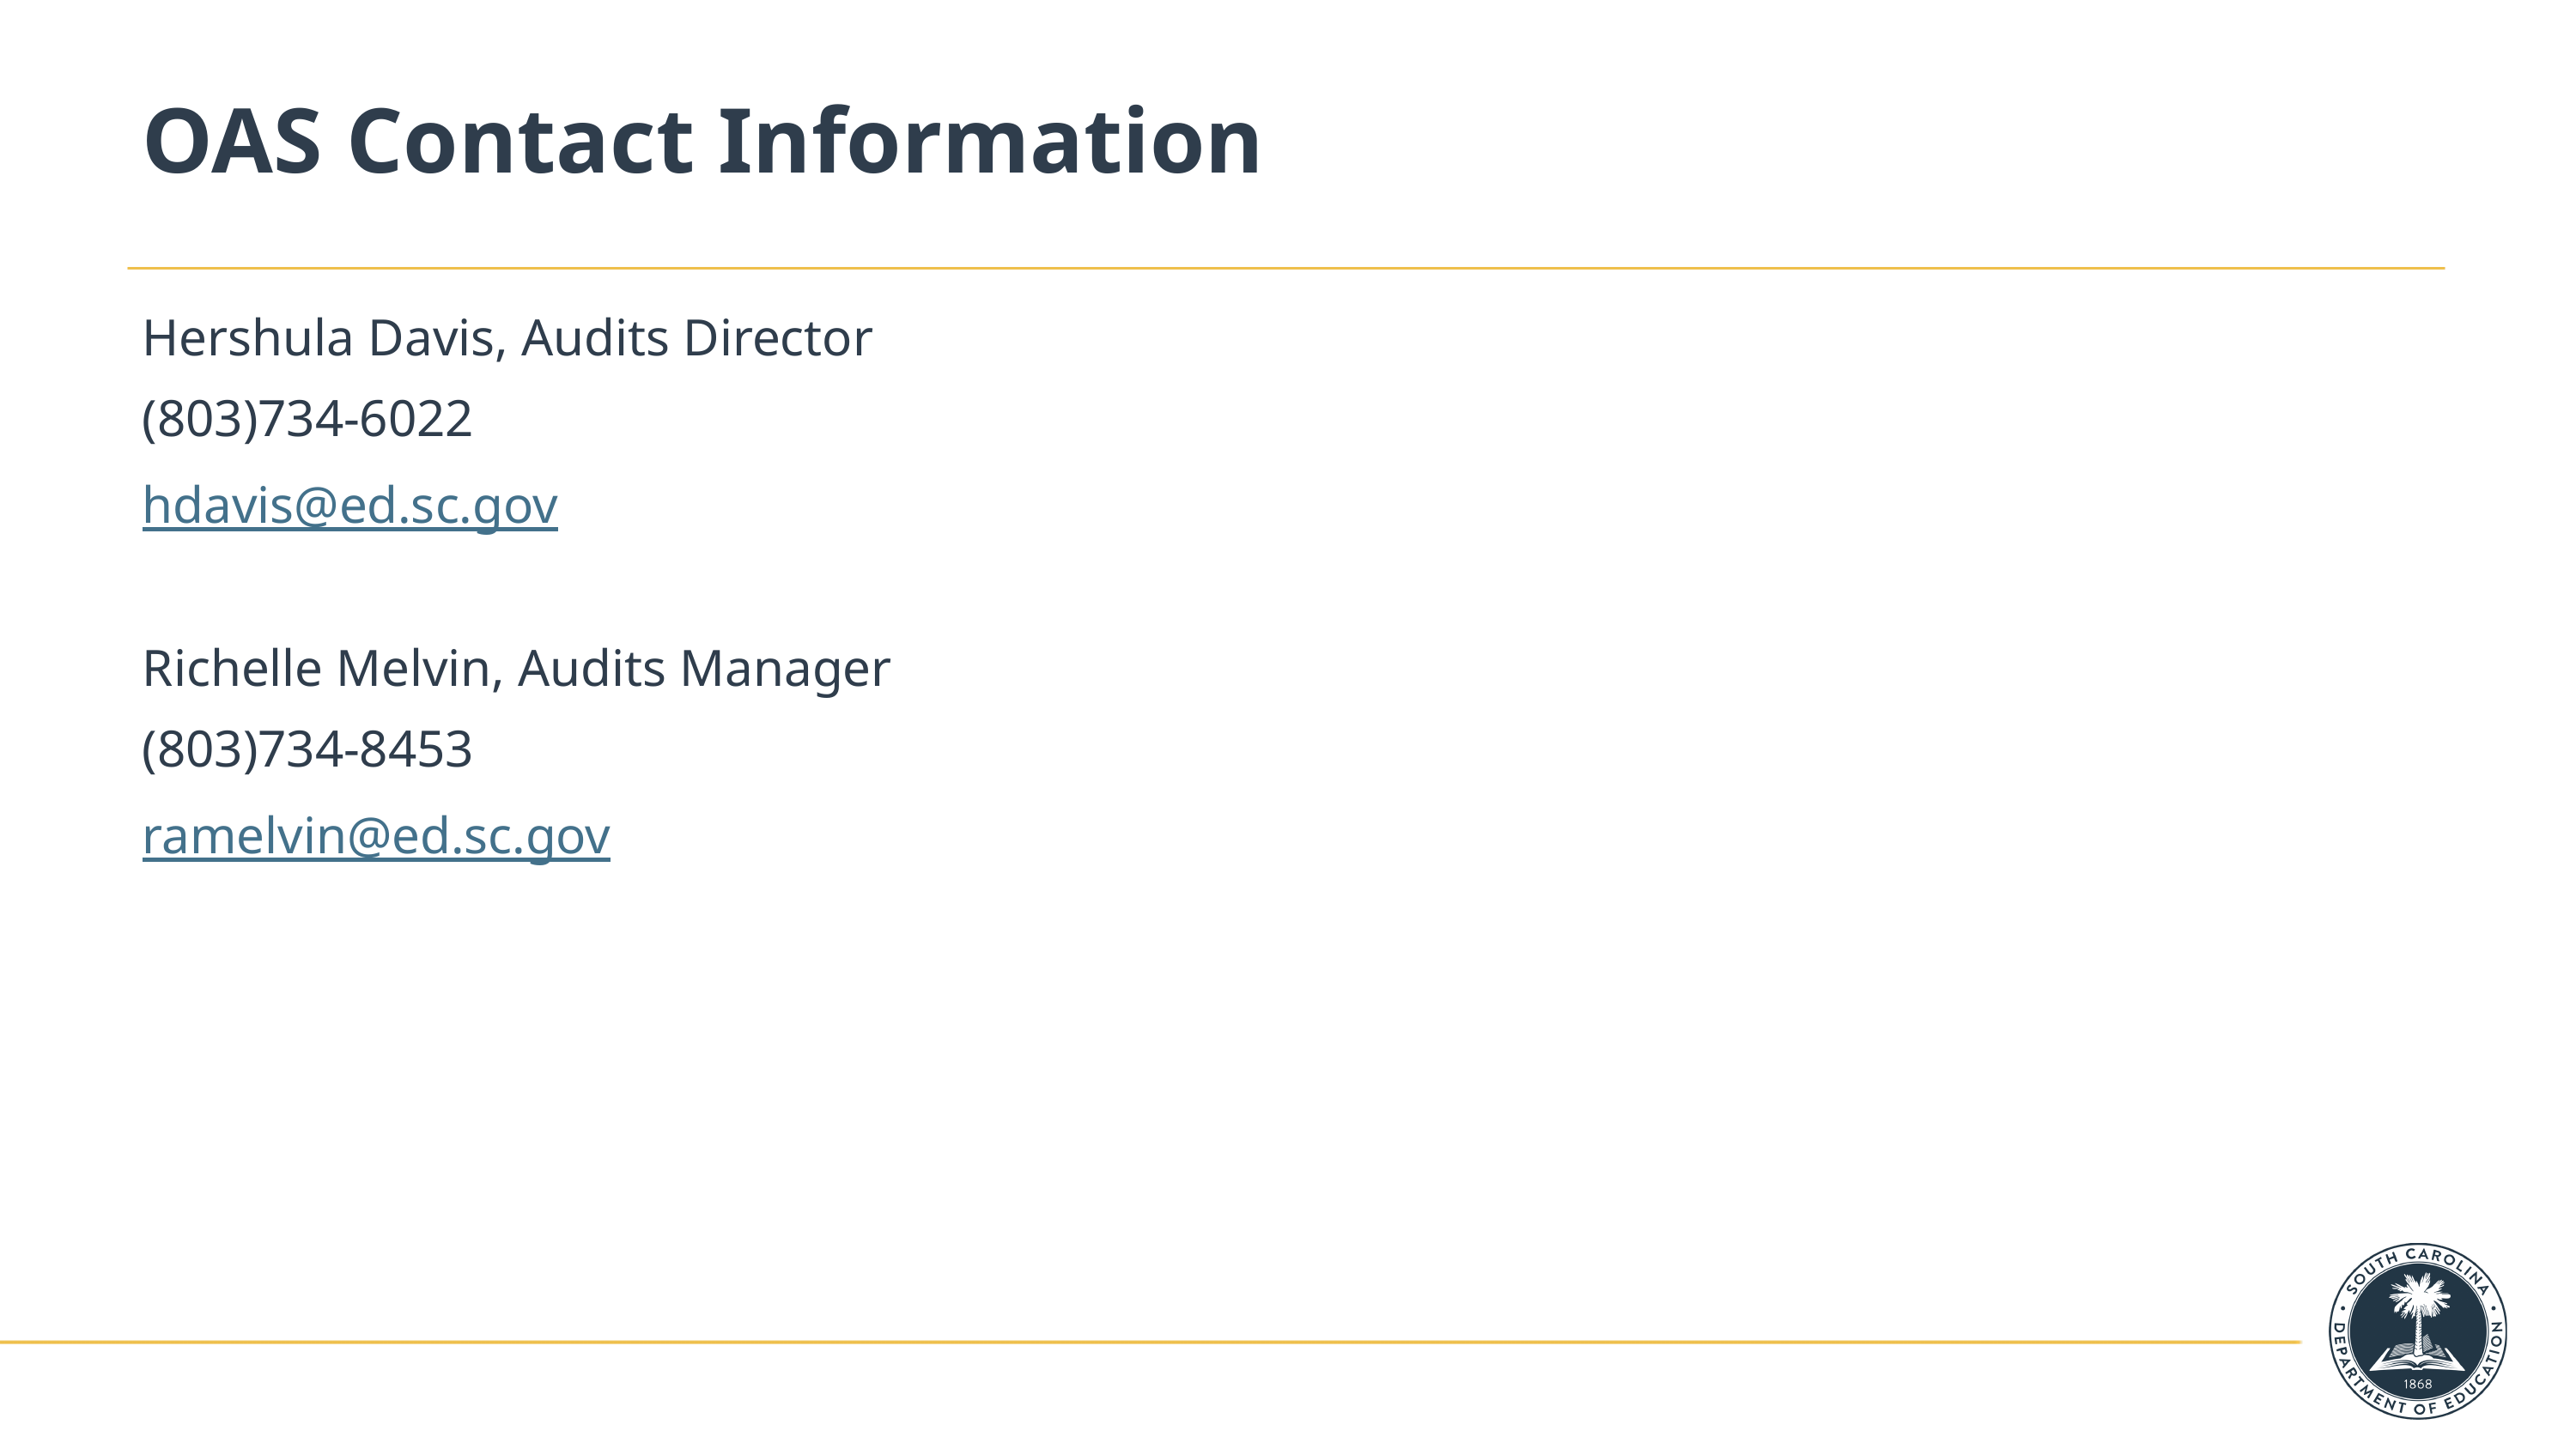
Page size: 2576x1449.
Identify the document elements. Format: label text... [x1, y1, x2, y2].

list Hershula Davis, Audits Director (803)734-6022 hdavis@ed.sc.gov Richelle Melvin, Audits Manager (803)734-8453 ramelvin@ed.sc.gov [129, 306, 2447, 1149]
picture [2329, 1243, 2507, 1420]
title OAS Contact Information [129, 76, 2447, 232]
